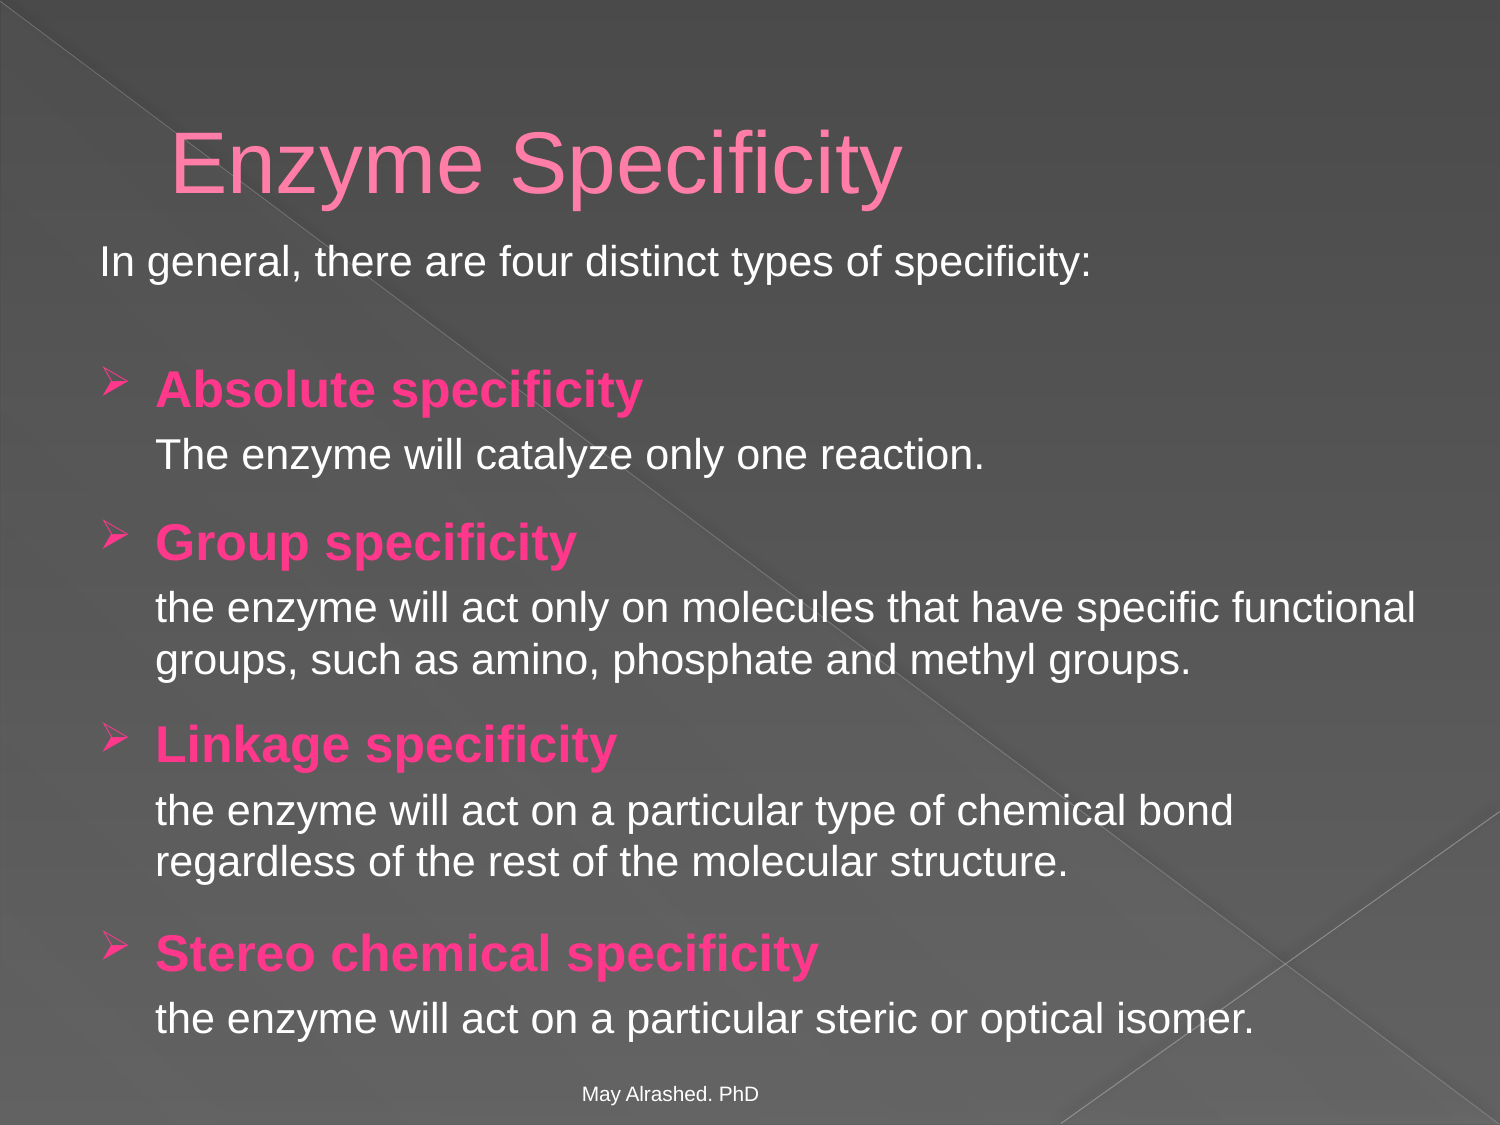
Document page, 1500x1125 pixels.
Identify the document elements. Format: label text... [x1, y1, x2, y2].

list In general, there are four distinct types of specificity: Absolute specificity The enzyme will catalyze only one reaction. Group specificity the enzyme will act only on molecules that have specific functional groups, such as amino, phosphate and methyl groups. Linkage specificity the enzyme will act on a particular type of chemical bond regardless of the rest of the molecular structure. Stereo chemical specificity the enzyme will act on a particular steric or optical isomer. [75, 226, 1462, 1059]
footer May Alrashed. PhD [75, 1063, 774, 1113]
title Enzyme Specificity [75, 43, 1425, 226]
